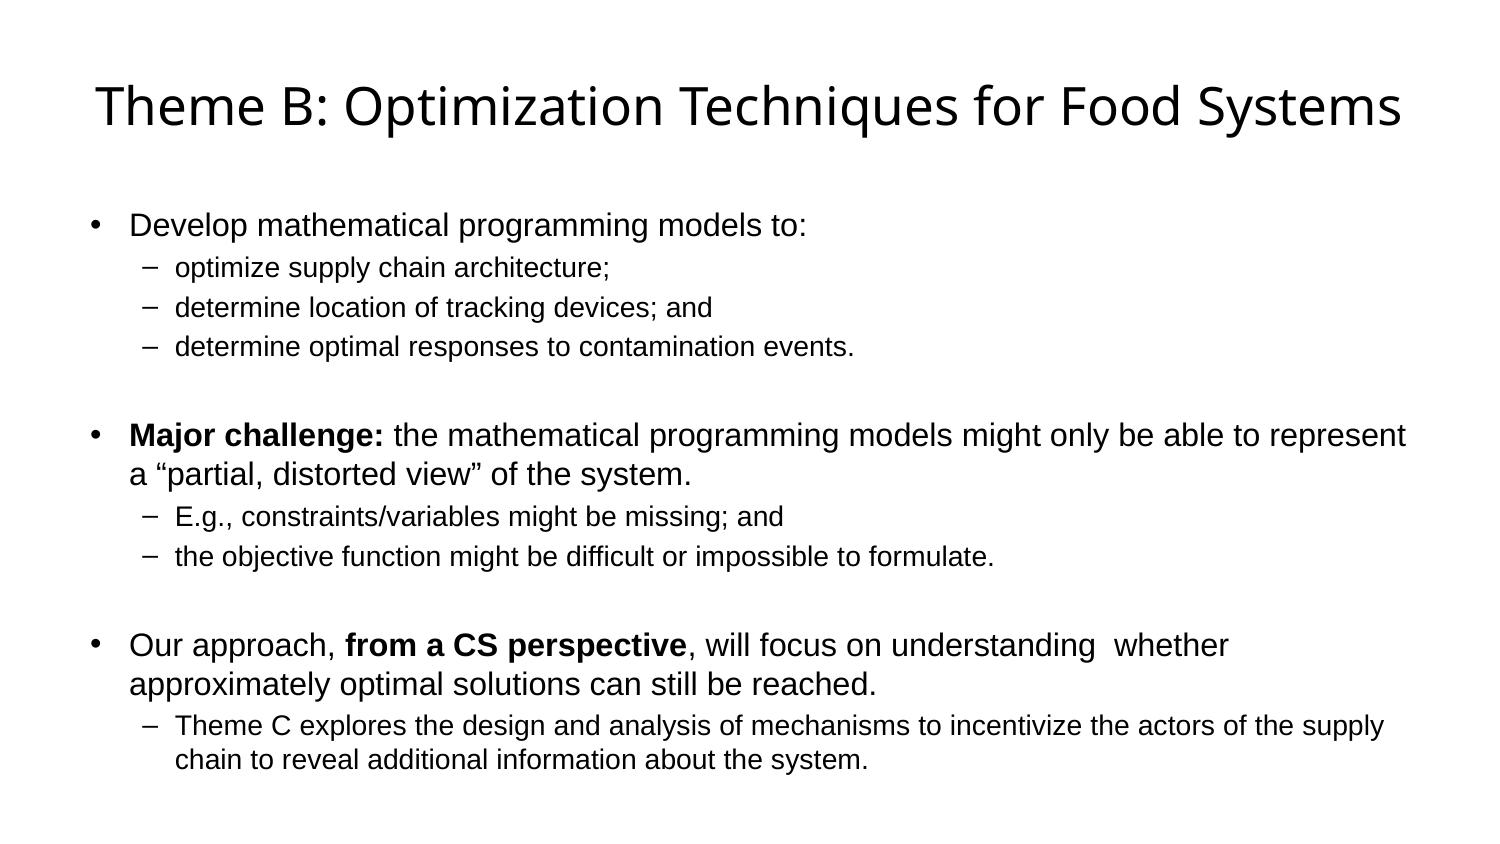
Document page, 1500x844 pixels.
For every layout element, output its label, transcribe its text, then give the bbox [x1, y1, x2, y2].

list Develop mathematical programming models to: optimize supply chain architecture; determine location of tracking devices; and determine optimal responses to contamination events. Major challenge: the mathematical programming models might only be able to represent a “partial, distorted view” of the system. E.g., constraints/variables might be missing; and the objective function might be difficult or impossible to formulate. Our approach, from a CS perspective, will focus on understanding whether approximately optimal solutions can still be reached. Theme C explores the design and analysis of mechanisms to incentivize the actors of the supply chain to reveal additional information about the system. [75, 196, 1425, 788]
title Theme B: Optimization Techniques for Food Systems [75, 33, 1425, 175]
